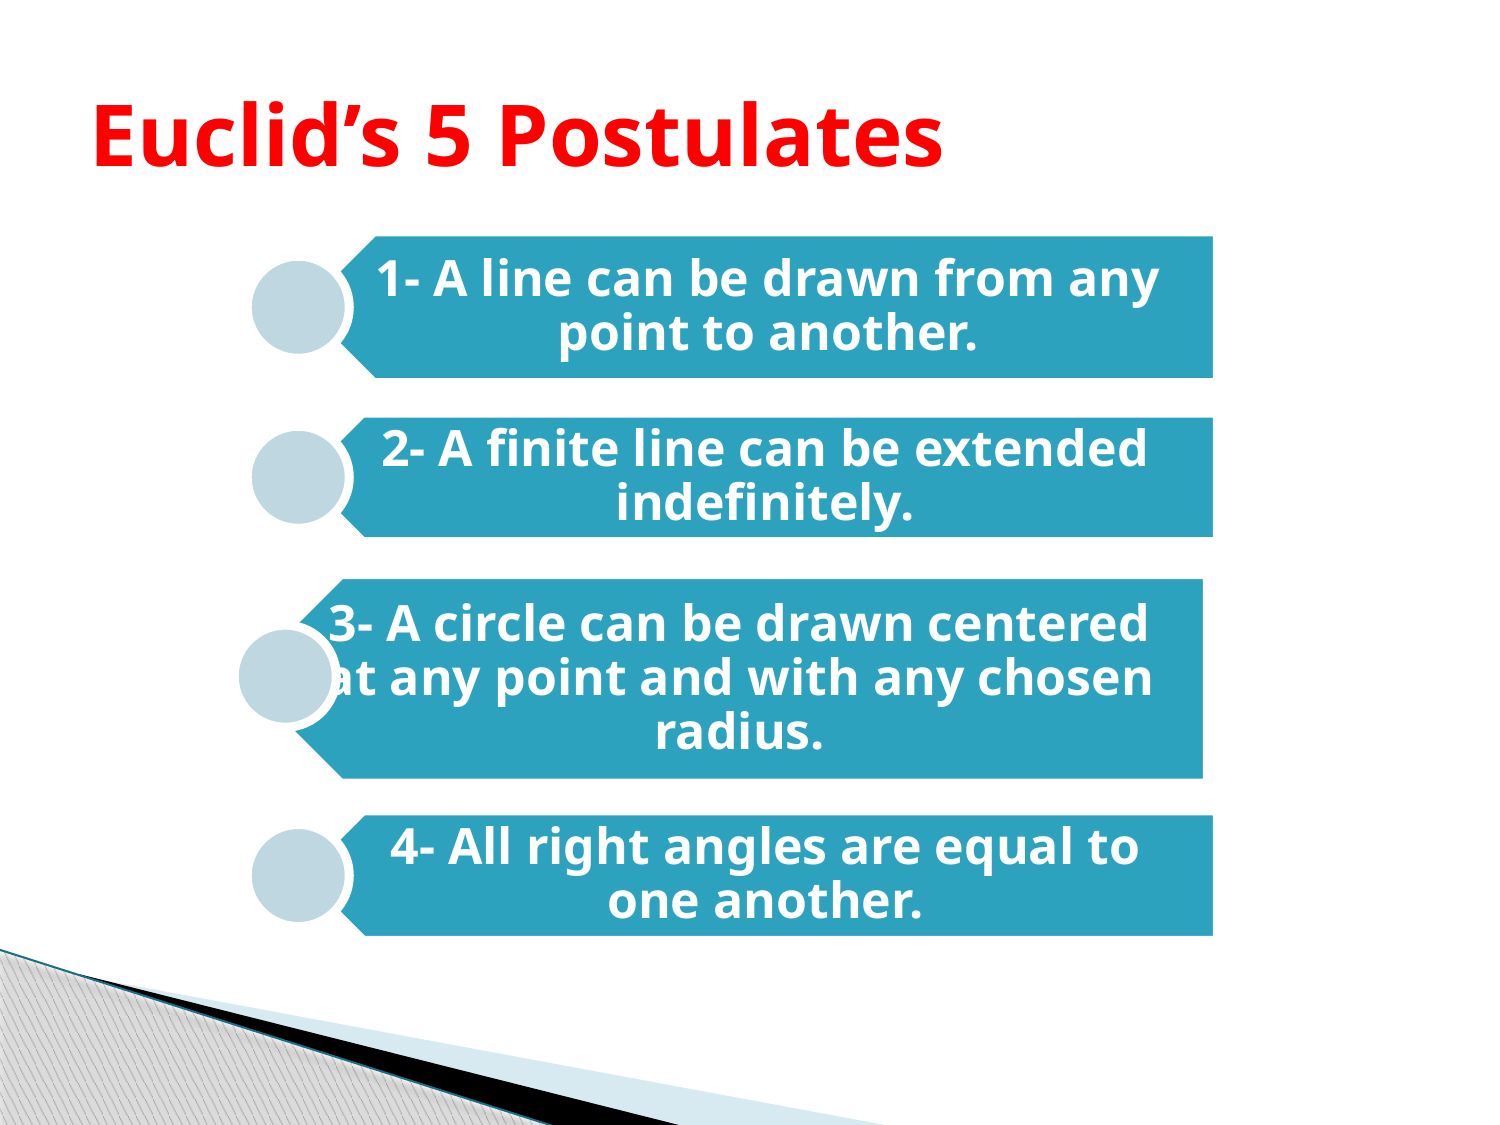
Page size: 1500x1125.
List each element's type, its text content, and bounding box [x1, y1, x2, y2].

title Euclid’s 5 Postulates [75, 45, 1425, 220]
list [41, 231, 1424, 941]
